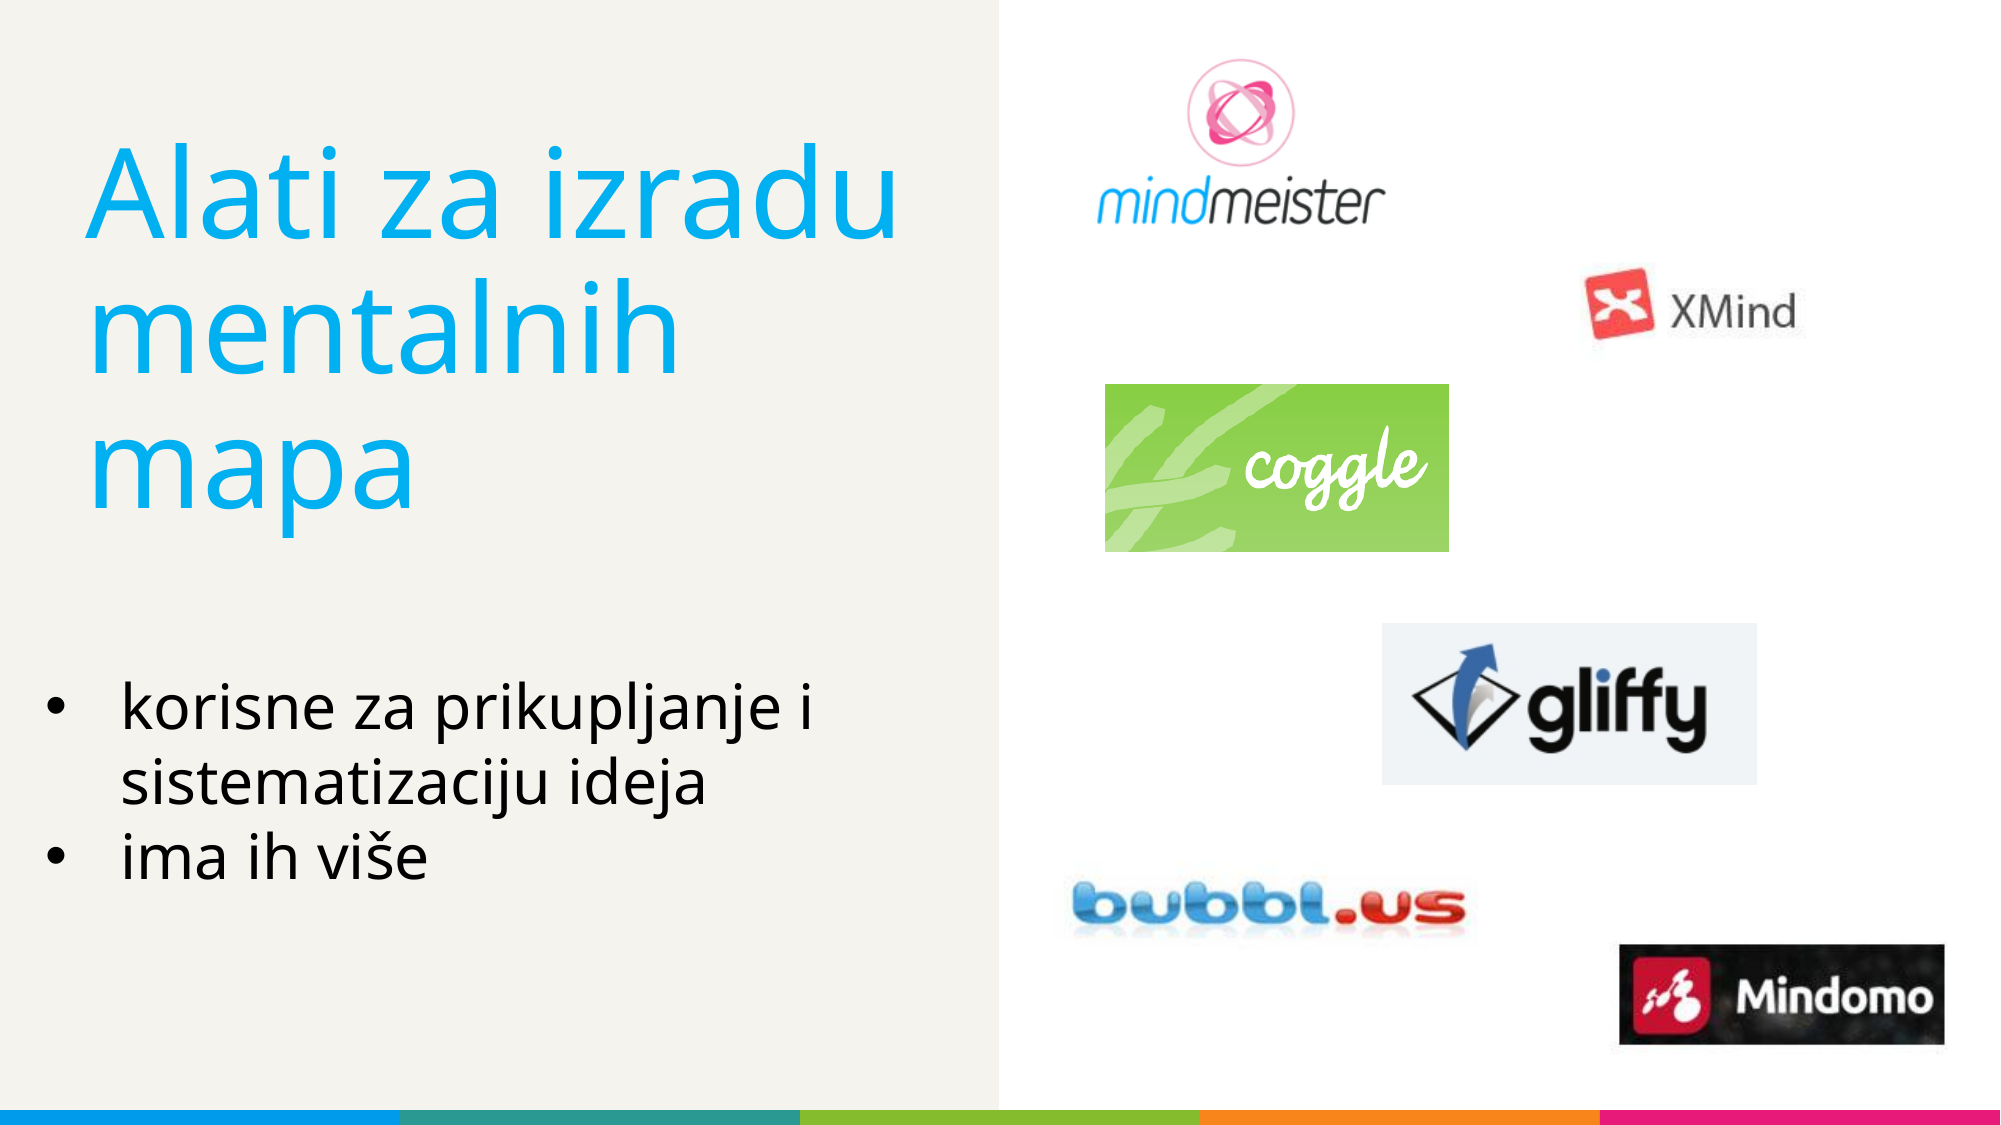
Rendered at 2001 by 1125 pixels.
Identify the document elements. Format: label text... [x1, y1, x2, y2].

picture [1103, 384, 1449, 552]
picture [1382, 622, 1757, 785]
list korisne za prikupljanje i sistematizaciju ideja ima ih više [18, 520, 984, 1040]
title Alati za izradu mentalnih mapa [70, 197, 962, 520]
picture [1603, 907, 1963, 1079]
picture [1052, 839, 1490, 976]
picture [1541, 232, 1860, 400]
picture [1082, 49, 1400, 262]
